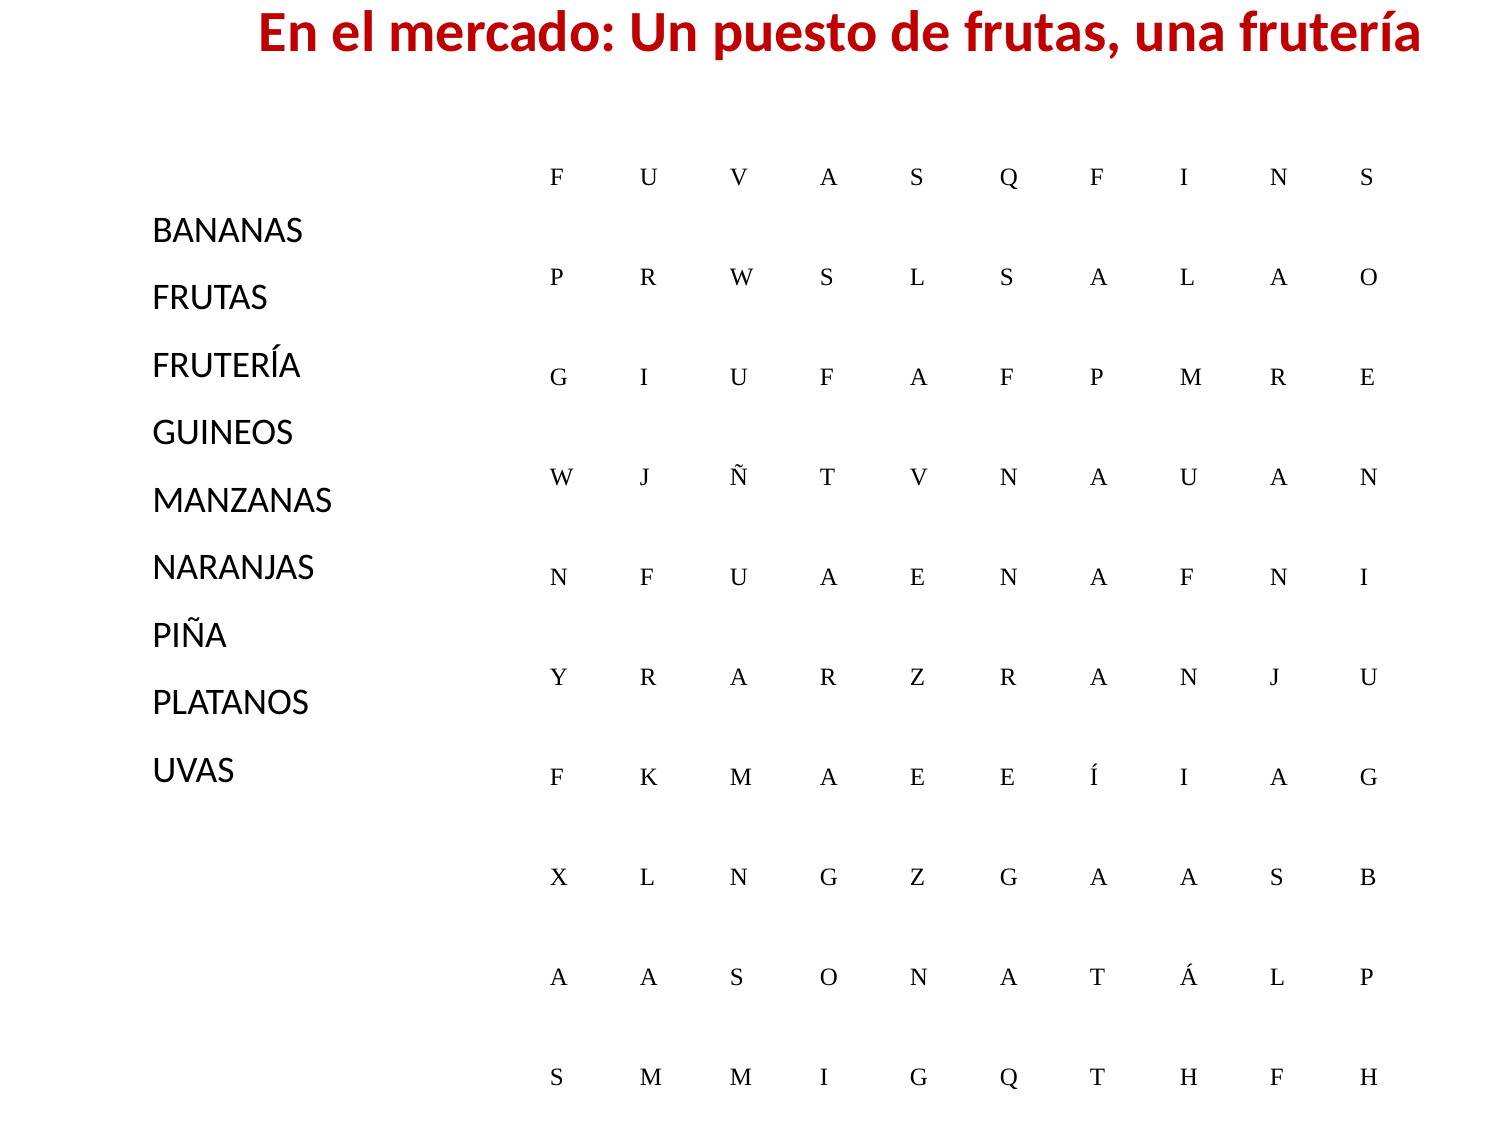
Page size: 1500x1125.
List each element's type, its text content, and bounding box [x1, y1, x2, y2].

table_header V [730, 125, 820, 225]
table_cell A [1090, 425, 1180, 525]
table_cell O [820, 925, 910, 1025]
table_cell I [1180, 725, 1270, 825]
table_cell M [730, 725, 820, 825]
table_cell F [550, 725, 640, 825]
table_cell U [1180, 425, 1270, 525]
table_cell A [730, 625, 820, 725]
table_cell S [1000, 225, 1090, 325]
table_cell B [1360, 825, 1450, 925]
table_cell W [550, 425, 640, 525]
table_cell A [910, 325, 1000, 425]
table_cell N [550, 525, 640, 625]
table_cell U [730, 525, 820, 625]
text_box BANANAS FRUTAS FRUTERĺA GUINEOS MANZANAS NARANJAS PIÑA PLATANOS UVAS [137, 174, 413, 933]
table_header Q [1000, 125, 1090, 225]
table_header S [910, 125, 1000, 225]
table_header N [1270, 125, 1360, 225]
table_cell K [640, 725, 730, 825]
table_cell G [820, 825, 910, 925]
table_cell N [1360, 425, 1450, 525]
table_cell G [1360, 725, 1450, 825]
table_cell I [640, 325, 730, 425]
table_cell J [640, 425, 730, 525]
table_cell R [640, 625, 730, 725]
table_cell H [1180, 1025, 1270, 1125]
table_cell W [730, 225, 820, 325]
table_cell Í [1090, 725, 1180, 825]
table_header S [1360, 125, 1450, 225]
table_cell M [640, 1025, 730, 1125]
table_cell X [550, 825, 640, 925]
table_header F [1090, 125, 1180, 225]
table_cell E [1360, 325, 1450, 425]
table_cell A [640, 925, 730, 1025]
table_cell I [1360, 525, 1450, 625]
table_cell U [730, 325, 820, 425]
table_header F [550, 125, 640, 225]
table_cell A [1270, 425, 1360, 525]
table_cell A [820, 725, 910, 825]
table_cell Á [1180, 925, 1270, 1025]
table_cell F [1270, 1025, 1360, 1125]
table_cell N [1180, 625, 1270, 725]
table_cell U [1360, 625, 1450, 725]
table_cell V [910, 425, 1000, 525]
table_cell R [640, 225, 730, 325]
table_cell J [1270, 625, 1360, 725]
table_cell Z [910, 825, 1000, 925]
table_header A [820, 125, 910, 225]
table_cell L [640, 825, 730, 925]
table_cell L [1270, 925, 1360, 1025]
table_cell G [1000, 825, 1090, 925]
table_cell G [550, 325, 640, 425]
table_cell H [1360, 1025, 1450, 1125]
table_cell A [1090, 525, 1180, 625]
table_header I [1180, 125, 1270, 225]
table_cell T [1090, 1025, 1180, 1125]
table_cell N [1270, 525, 1360, 625]
table_header U [640, 125, 730, 225]
table_cell E [1000, 725, 1090, 825]
table_cell T [1090, 925, 1180, 1025]
table_cell M [730, 1025, 820, 1125]
table_cell L [1180, 225, 1270, 325]
table_cell S [550, 1025, 640, 1125]
table_cell N [1000, 425, 1090, 525]
table_cell P [1090, 325, 1180, 425]
table_cell A [1090, 625, 1180, 725]
table_cell R [1270, 325, 1360, 425]
table_cell A [820, 525, 910, 625]
table_cell S [730, 925, 820, 1025]
table_cell G [910, 1025, 1000, 1125]
table_cell I [820, 1025, 910, 1125]
table_cell R [820, 625, 910, 725]
table_cell A [1180, 825, 1270, 925]
table_cell A [550, 925, 640, 1025]
table_cell P [1360, 925, 1450, 1025]
table_cell S [820, 225, 910, 325]
table_cell L [910, 225, 1000, 325]
table_cell R [1000, 625, 1090, 725]
table_cell A [1270, 225, 1360, 325]
table_cell A [1270, 725, 1360, 825]
table_cell M [1180, 325, 1270, 425]
table_cell E [910, 725, 1000, 825]
table_cell N [1000, 525, 1090, 625]
table_cell A [1090, 825, 1180, 925]
text_box En el mercado: Un puesto de frutas, una frutería [181, 0, 1500, 225]
table_cell Q [1000, 1025, 1090, 1125]
table_cell E [910, 525, 1000, 625]
table_cell P [550, 225, 640, 325]
table_cell F [1000, 325, 1090, 425]
table_cell Z [910, 625, 1000, 725]
table_cell S [1270, 825, 1360, 925]
table_cell Ñ [730, 425, 820, 525]
table_cell F [640, 525, 730, 625]
table_cell A [1090, 225, 1180, 325]
table_cell Y [550, 625, 640, 725]
table_cell O [1360, 225, 1450, 325]
table_cell N [730, 825, 820, 925]
table_cell F [820, 325, 910, 425]
table_cell T [820, 425, 910, 525]
table_cell N [910, 925, 1000, 1025]
table_cell F [1180, 525, 1270, 625]
table_cell A [1000, 925, 1090, 1025]
